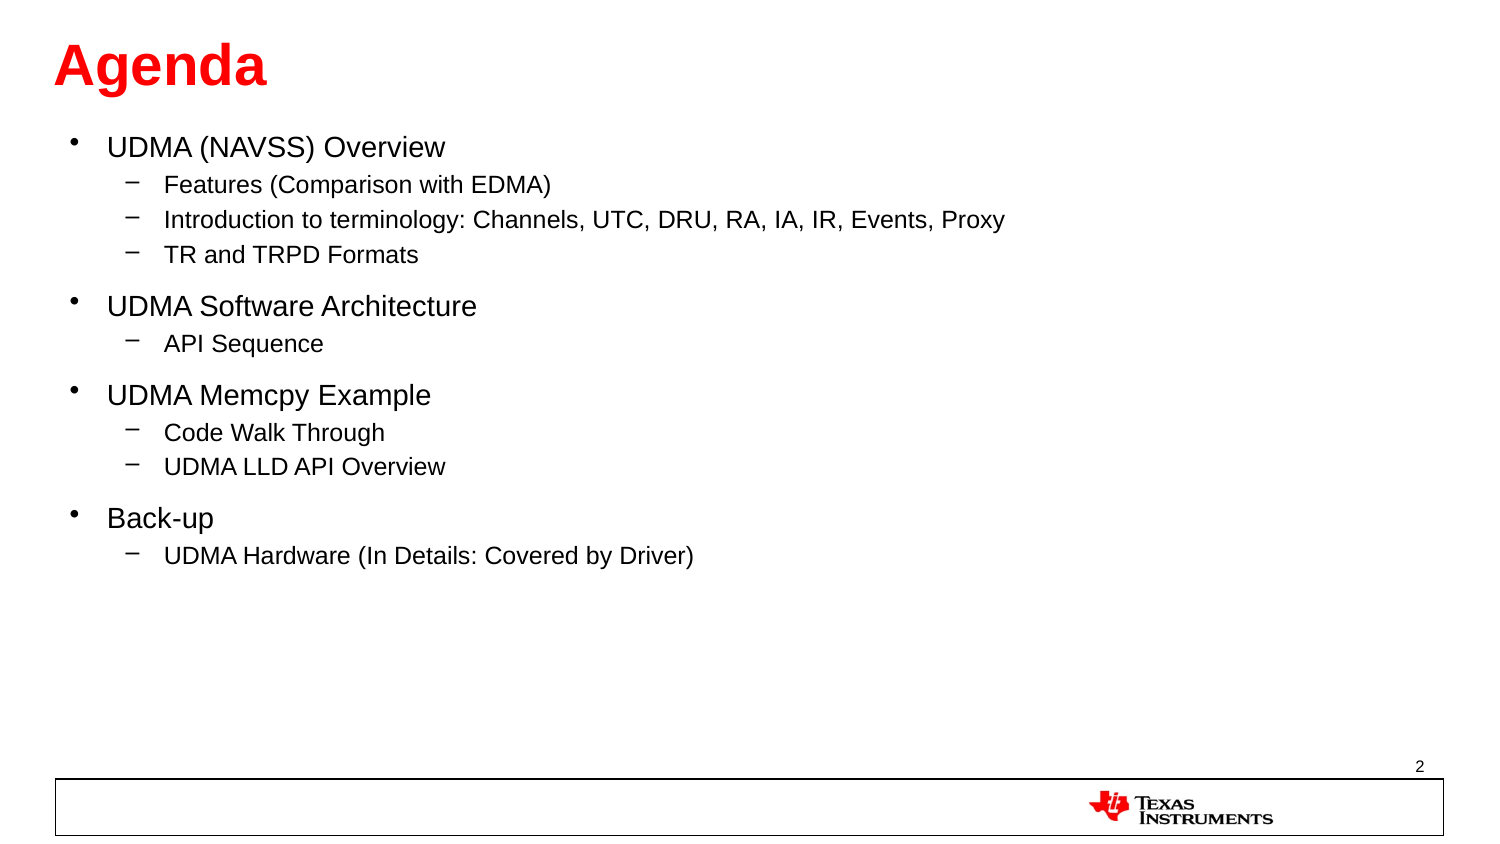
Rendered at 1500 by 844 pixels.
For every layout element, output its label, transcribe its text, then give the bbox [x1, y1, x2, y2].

list UDMA (NAVSS) Overview Features (Comparison with EDMA) Introduction to terminology: Channels, UTC, DRU, RA, IA, IR, Events, Proxy TR and TRPD Formats UDMA Software Architecture API Sequence UDMA Memcpy Example Code Walk Through UDMA LLD API Overview Back-up UDMA Hardware (In Details: Covered by Driver) [54, 120, 1444, 785]
slide_number 2 [1089, 747, 1440, 774]
title Agenda [37, 17, 1426, 119]
picture [1087, 789, 1274, 825]
